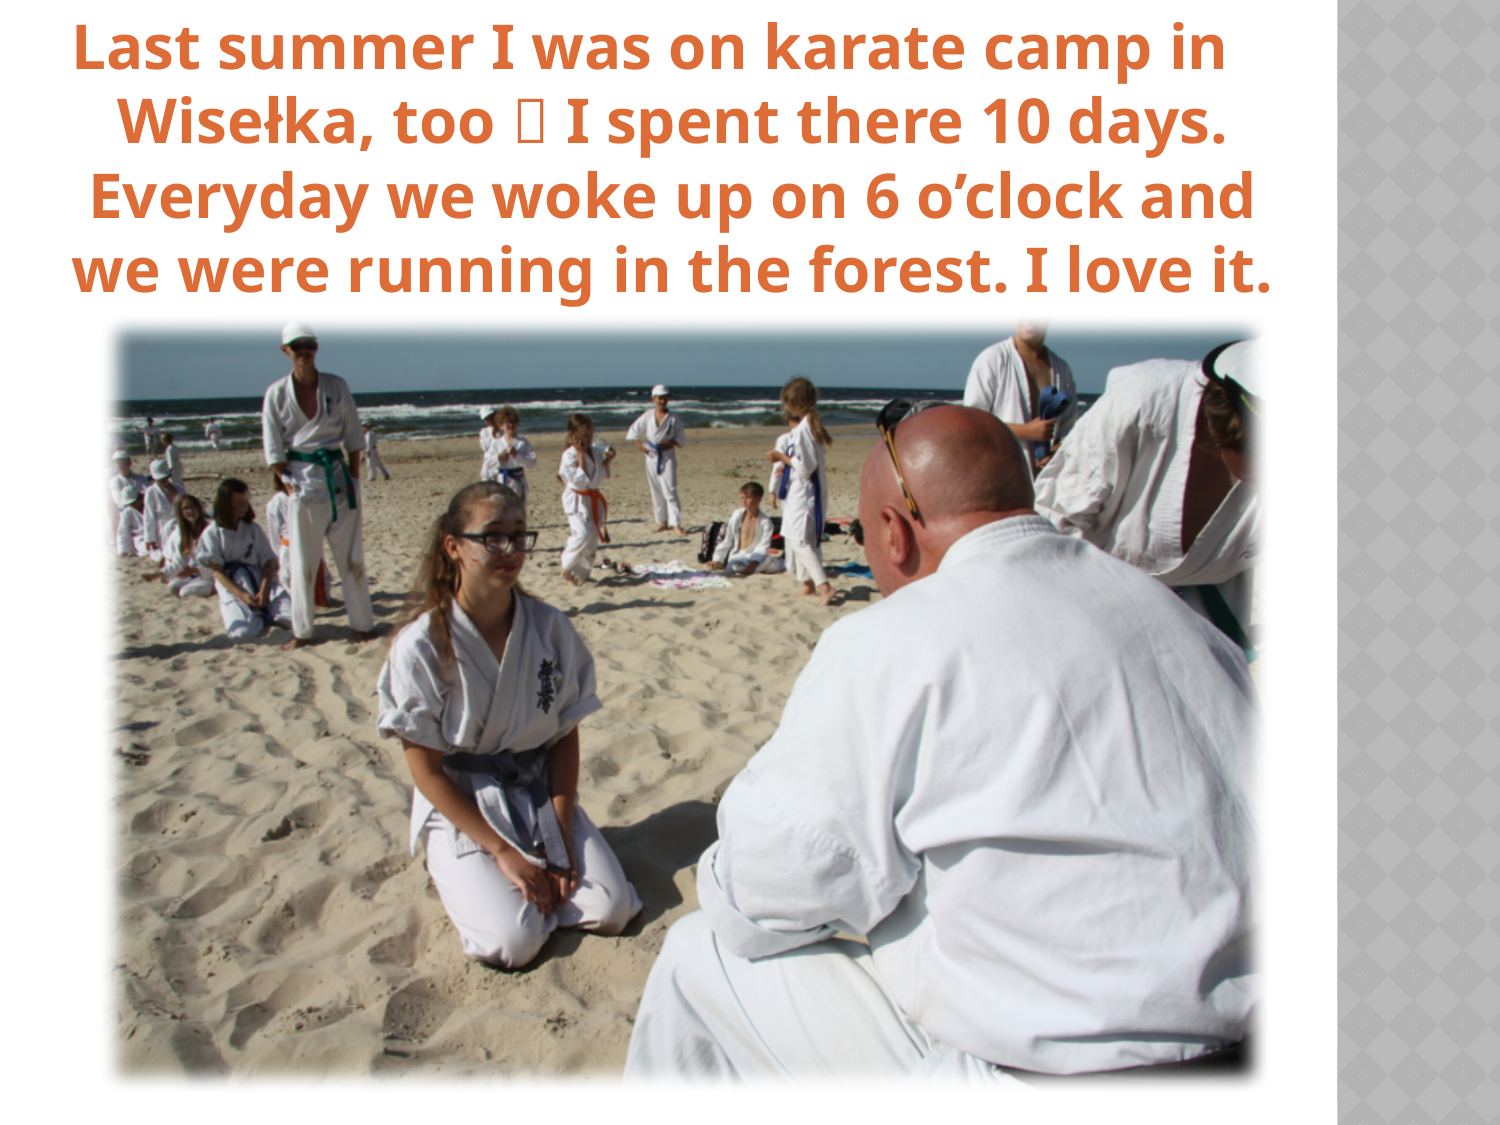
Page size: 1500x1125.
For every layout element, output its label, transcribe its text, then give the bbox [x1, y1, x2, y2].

list Last summer I was on karate camp in Wisełka, too  I spent there 10 days. Everyday we woke up on 6 o’clock and we were running in the forest. I love it. [0, 0, 1301, 331]
picture [99, 313, 1271, 1095]
